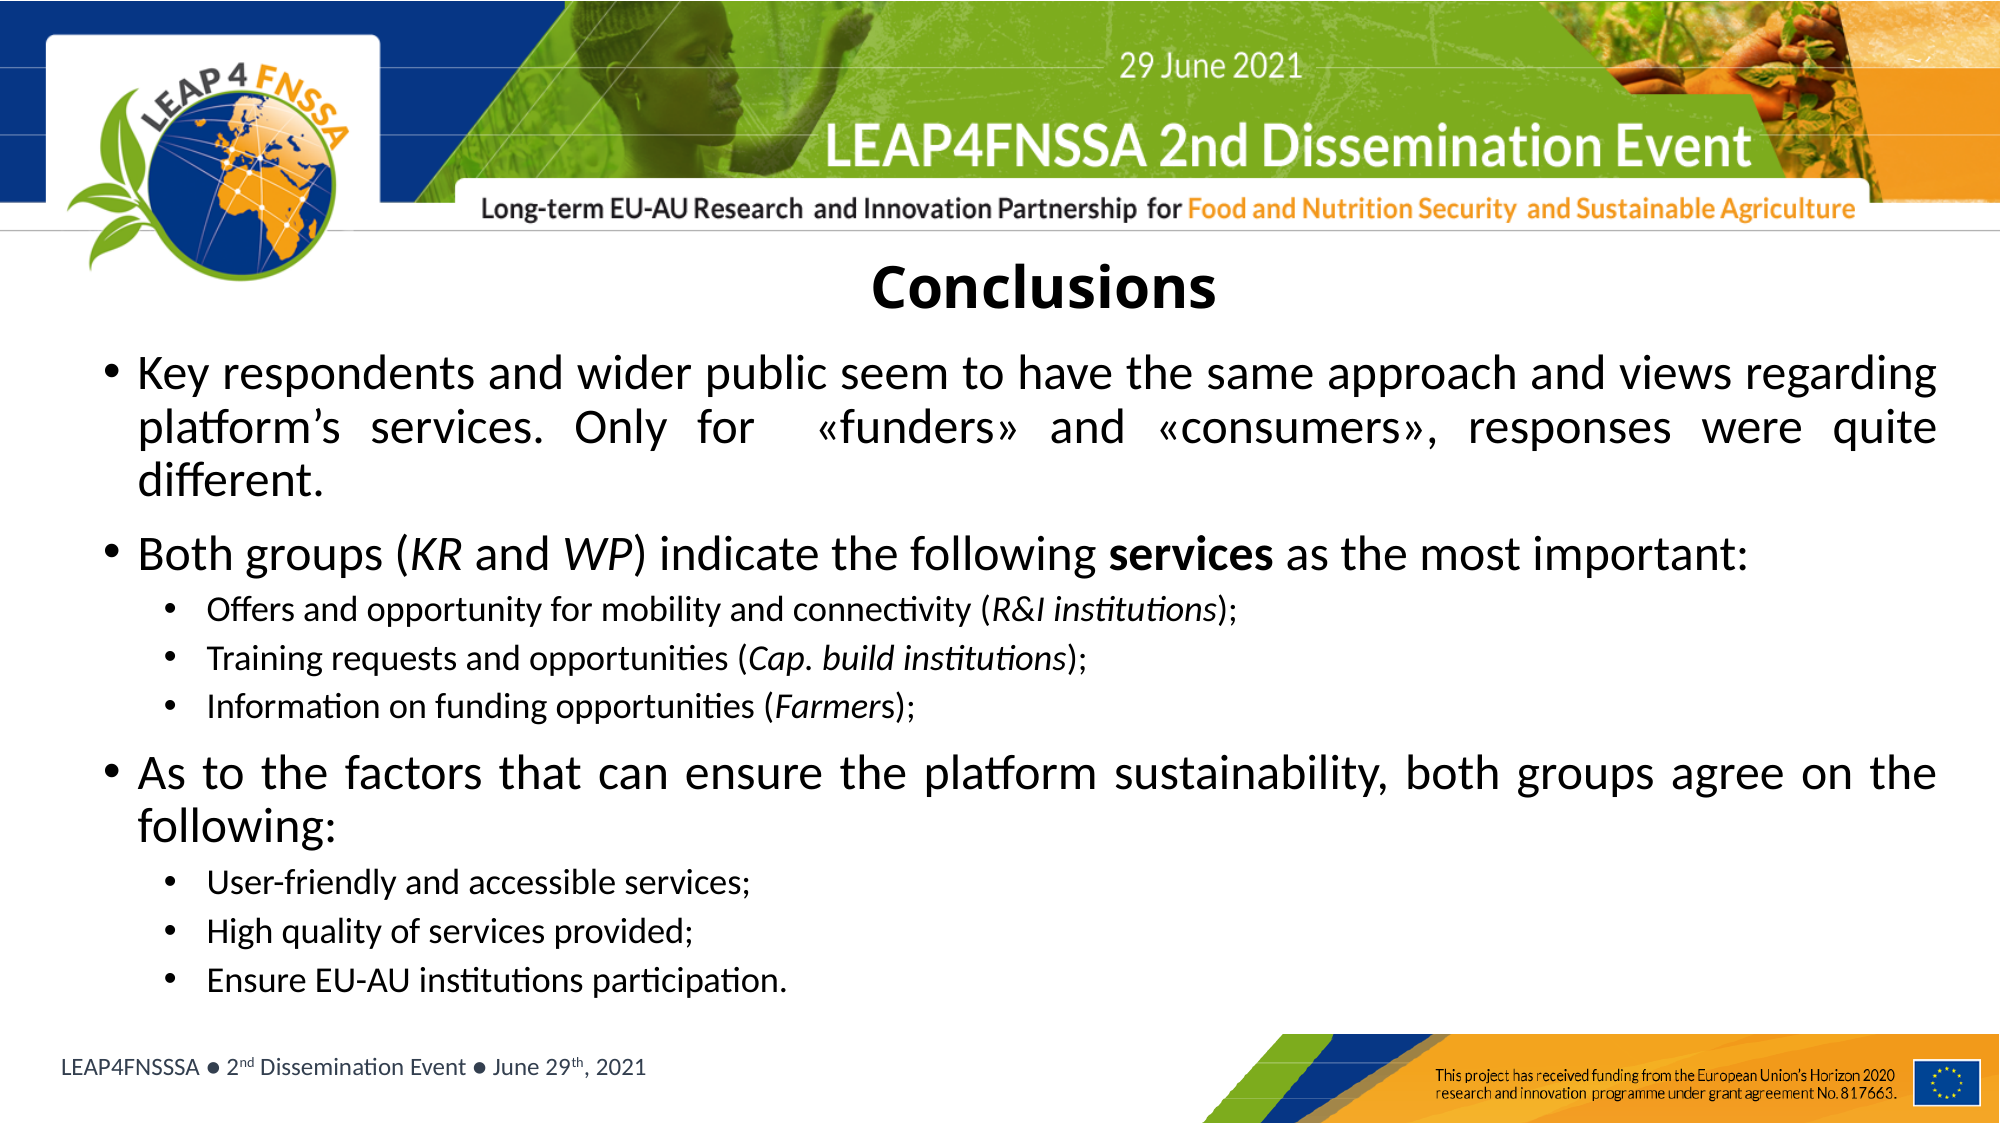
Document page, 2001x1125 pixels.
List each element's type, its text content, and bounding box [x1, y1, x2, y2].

picture [0, 1, 2000, 334]
list Key respondents and wider public seem to have the same approach and views regarding platform’s services. Only for «funders» and «consumers», responses were quite different. Both groups (KR and WP) indicate the following services as the most important: Offers and opportunity for mobility and connectivity (R&I institutions); Training requests and opportunities (Cap. build institutions); Information on funding opportunities (Farmers); As to the factors that can ensure the platform sustainability, both groups agree on the following: User-friendly and accessible services; High quality of services provided; Ensure EU-AU institutions participation. [88, 338, 1957, 1014]
picture [498, 1034, 1999, 1123]
title Conclusions [548, 245, 1539, 335]
